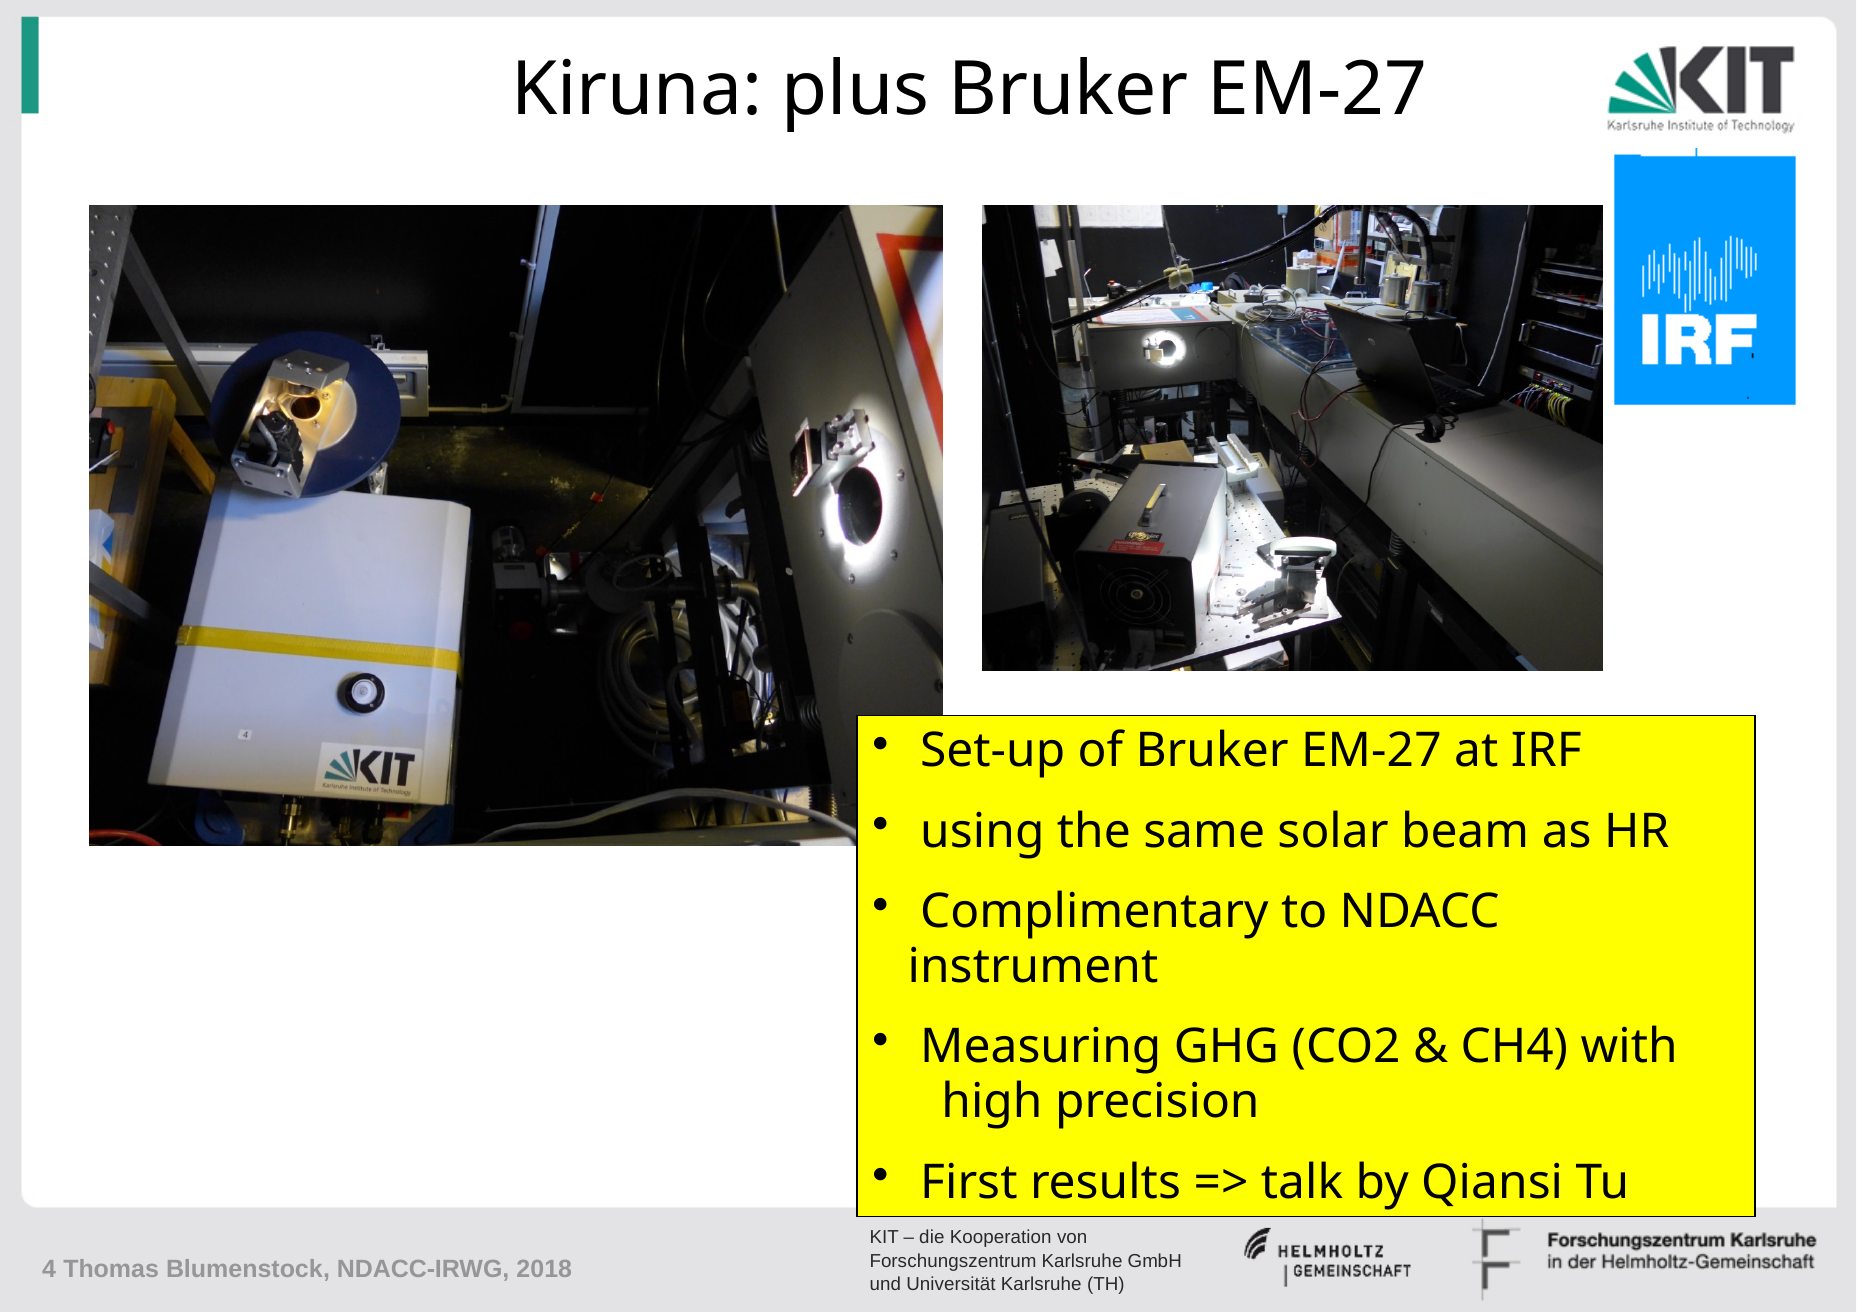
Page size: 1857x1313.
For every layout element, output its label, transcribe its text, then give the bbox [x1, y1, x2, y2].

text_box 4 Thomas Blumenstock, NDACC-IRWG, 2018 [42, 1246, 704, 1283]
text_box Set-up of Bruker EM-27 at IRF using the same solar beam as HR Complimentary to NDACC instrument Measuring GHG (CO2 & CH4) with high precision First results => talk by Qiansi Tu [857, 715, 1755, 1217]
title Kiruna: plus Bruker EM-27 [302, 18, 1637, 150]
picture [0, 0, 1857, 1312]
